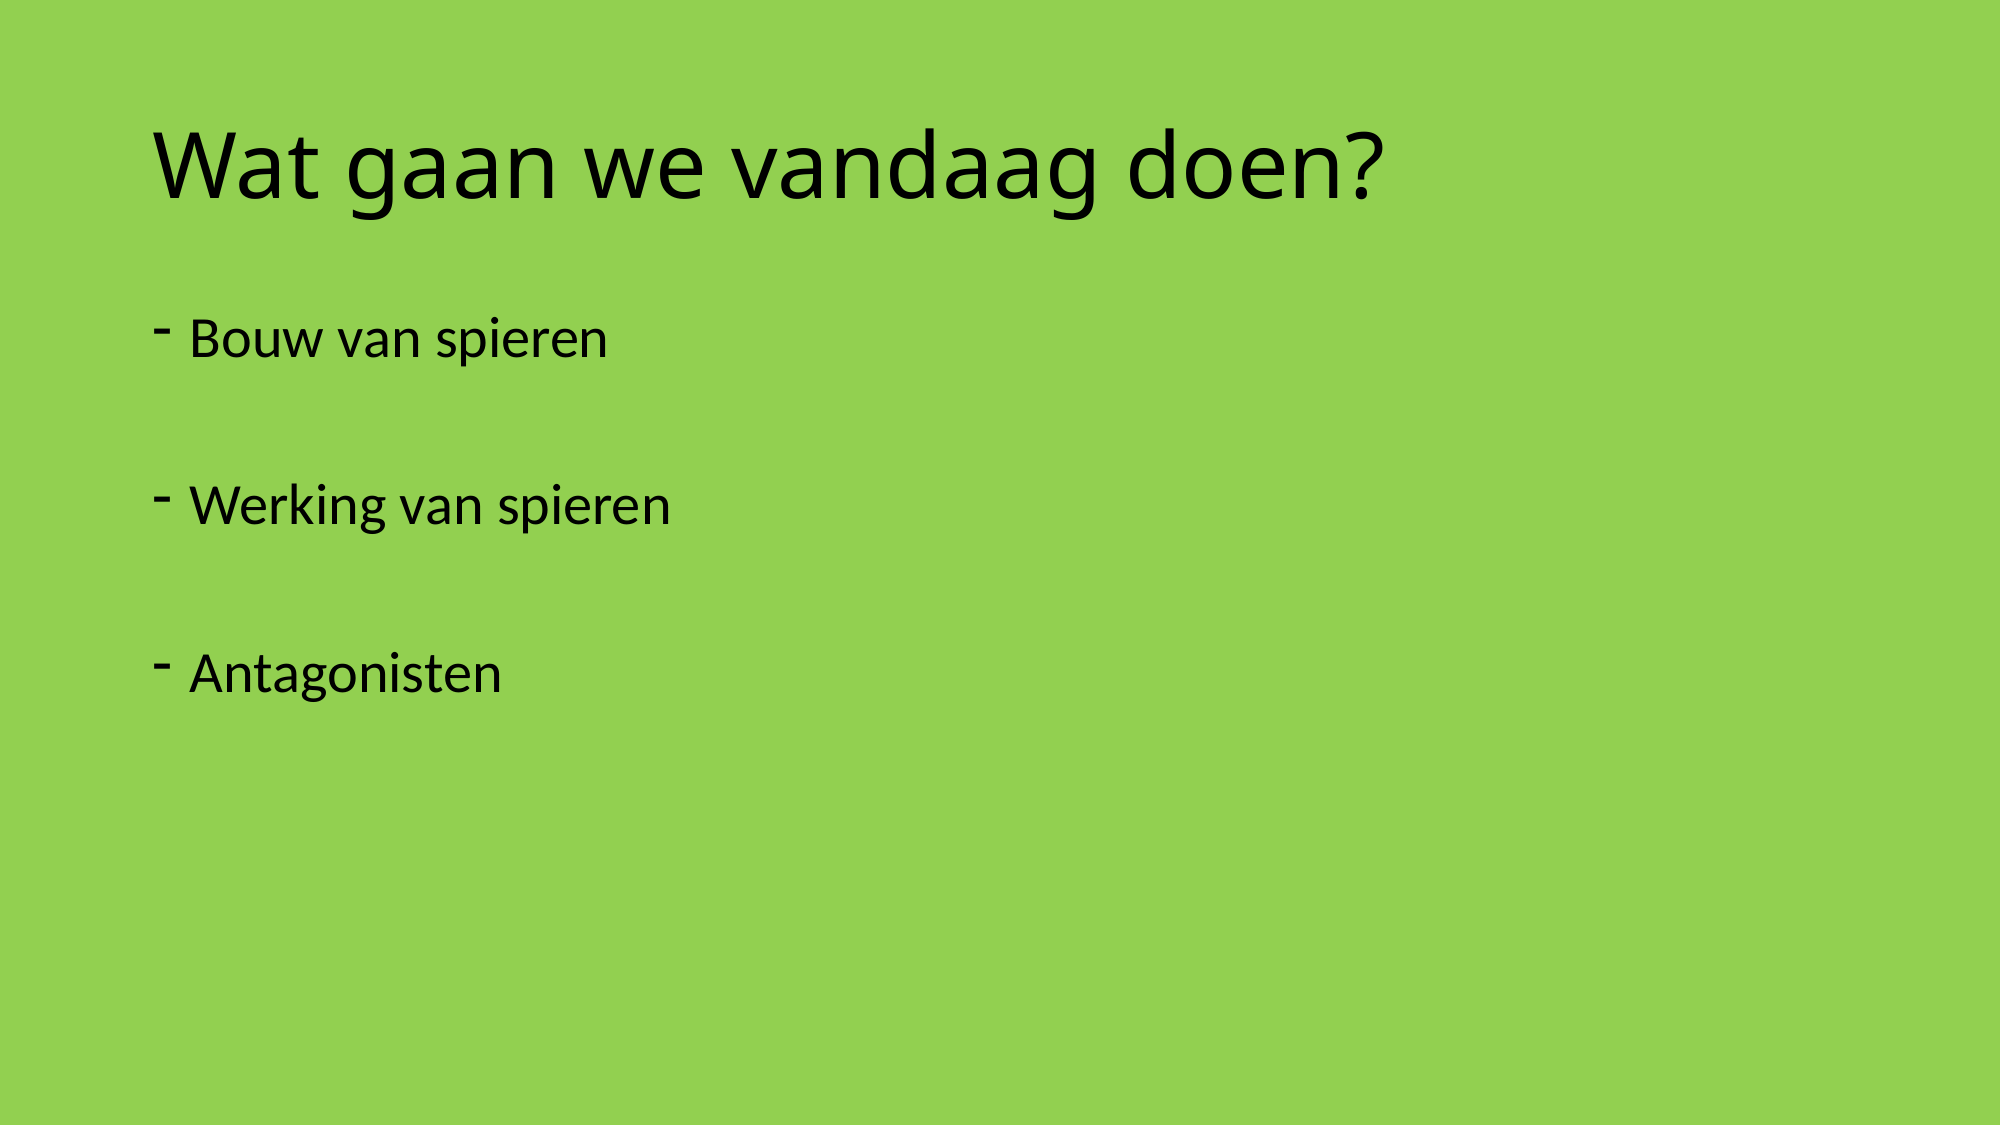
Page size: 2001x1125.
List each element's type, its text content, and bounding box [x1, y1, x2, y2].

list Bouw van spieren Werking van spieren Antagonisten [137, 299, 1863, 1014]
title Wat gaan we vandaag doen? [137, 59, 1863, 278]
